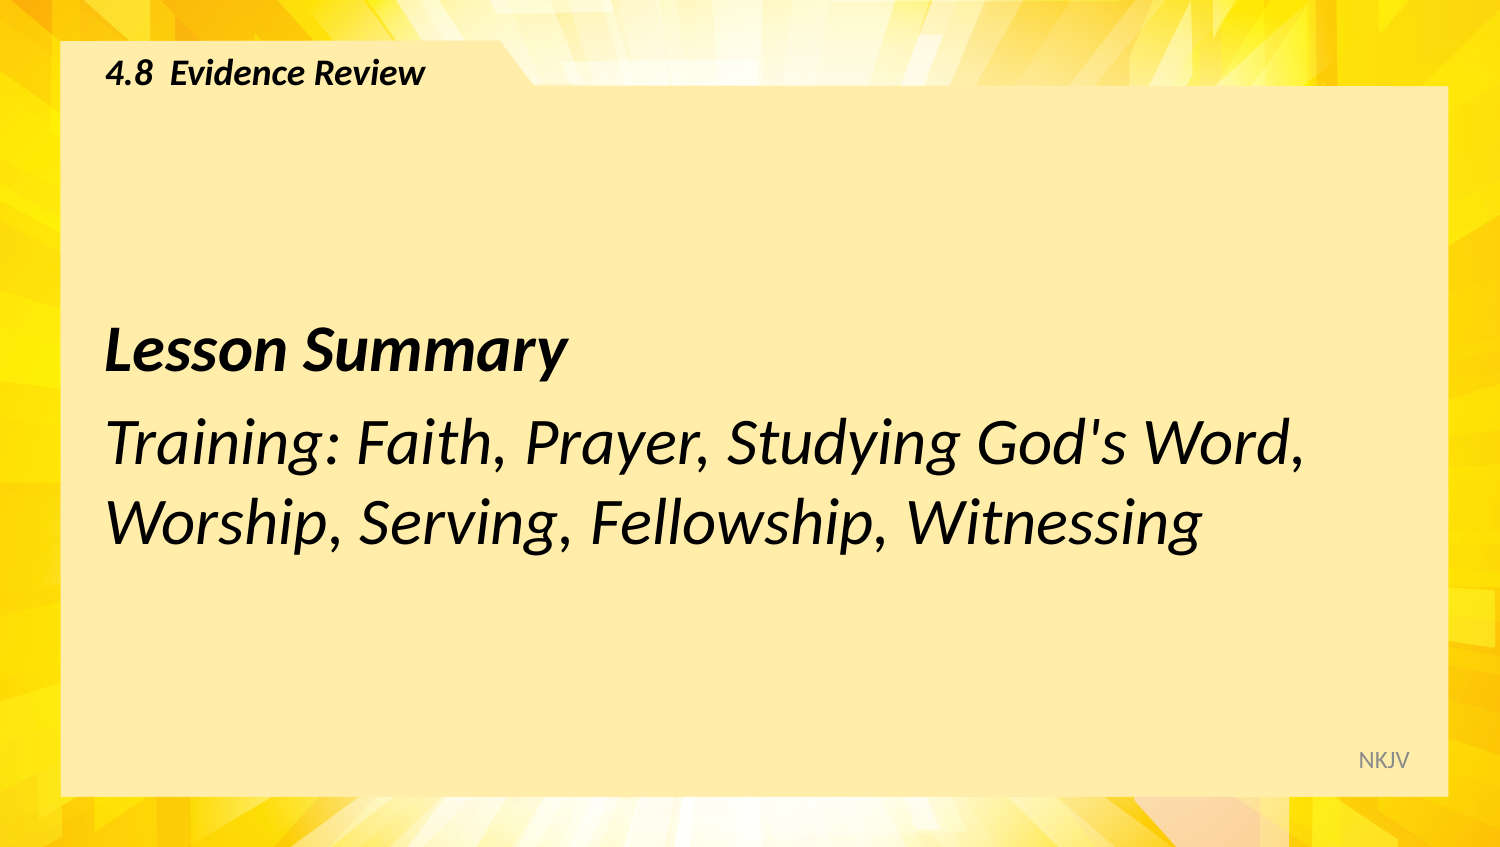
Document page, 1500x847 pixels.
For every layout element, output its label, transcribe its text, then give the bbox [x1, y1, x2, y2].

picture [0, 0, 1500, 847]
list Lesson Summary Training: Faith, Prayer, Studying God's Word, Worship, Serving, Fellowship, Witnessing [89, 141, 1403, 722]
title 4.8 Evidence Review [89, 33, 1420, 108]
footer NKJV [950, 736, 1425, 782]
